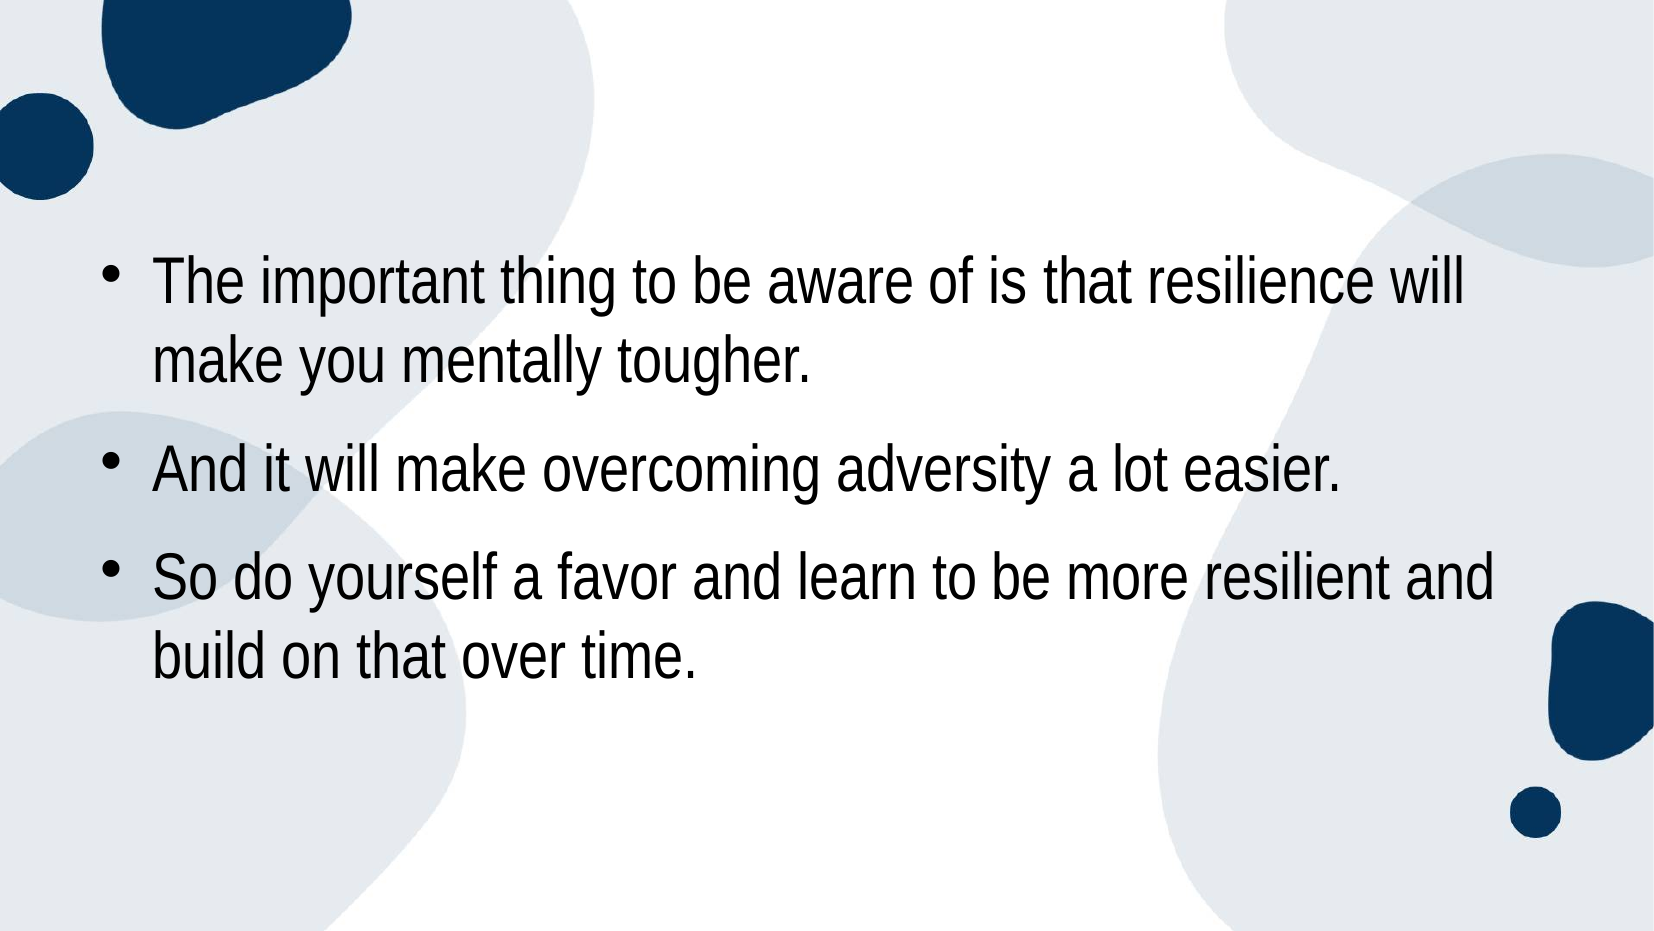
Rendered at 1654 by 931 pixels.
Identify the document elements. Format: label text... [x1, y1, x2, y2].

list The important thing to be aware of is that resilience will make you mentally tougher. And it will make overcoming adversity a lot easier. So do yourself a favor and learn to be more resilient and build on that over time. [82, 237, 1571, 693]
picture [0, 0, 1654, 931]
